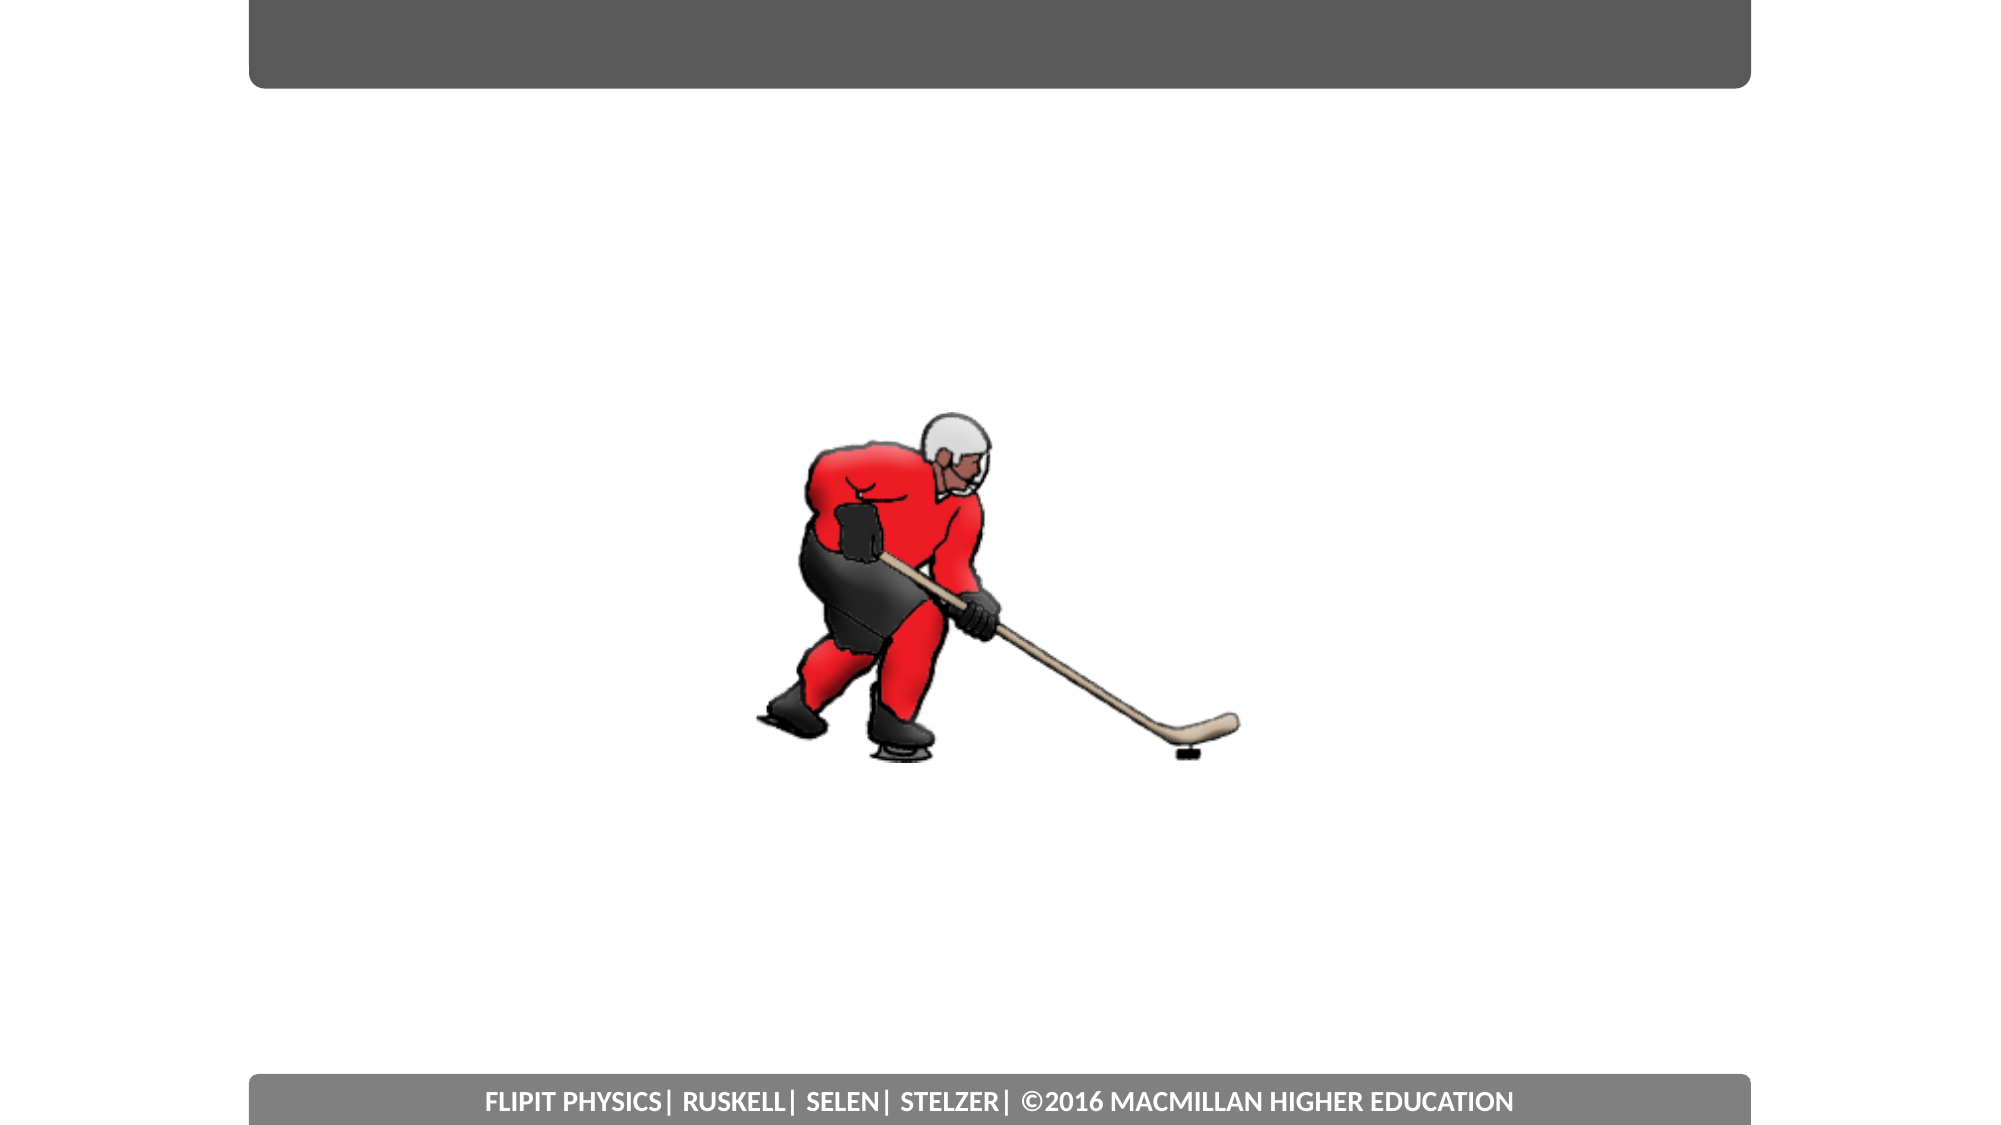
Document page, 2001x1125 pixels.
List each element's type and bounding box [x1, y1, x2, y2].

text_box [248, 0, 1752, 89]
text_box [249, 1074, 1750, 1125]
picture [755, 412, 1245, 764]
